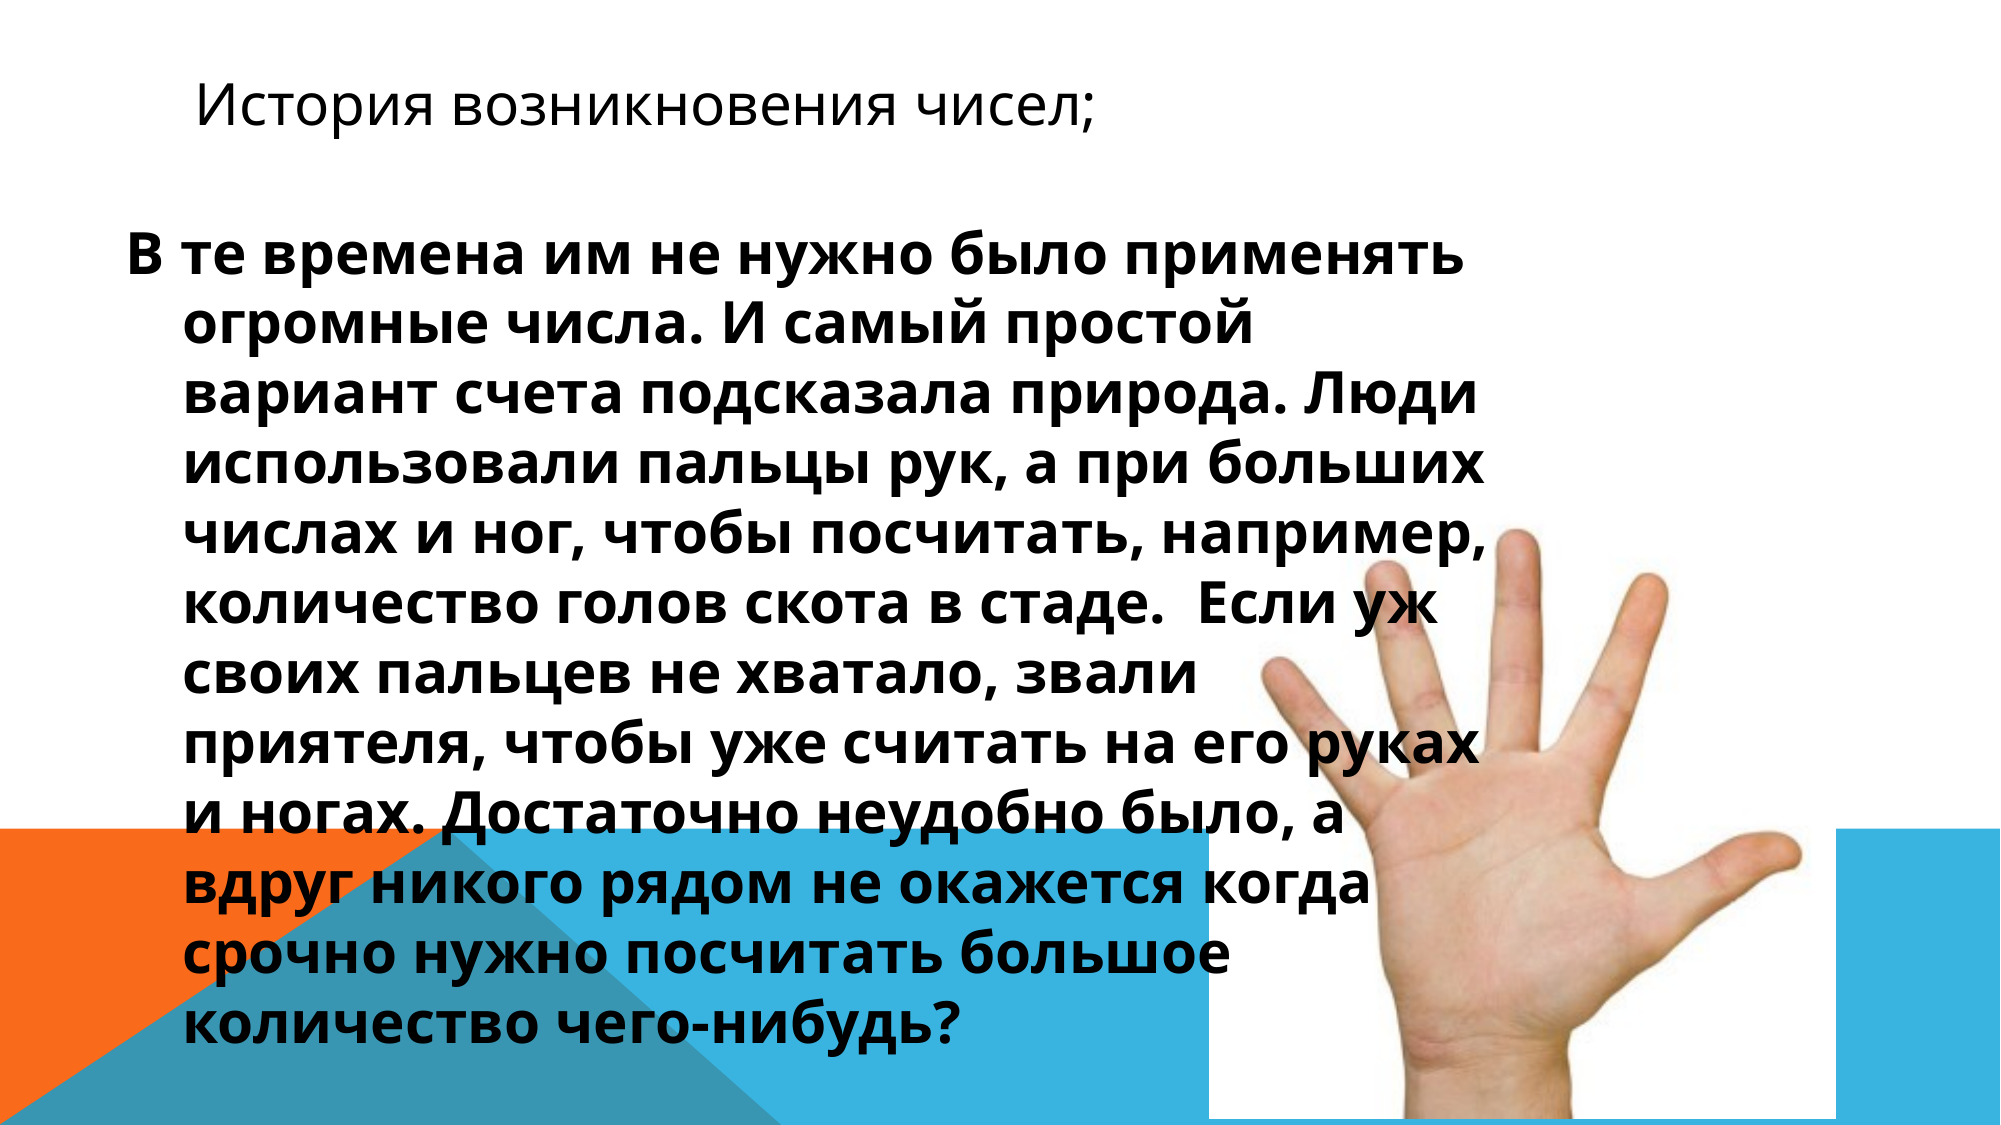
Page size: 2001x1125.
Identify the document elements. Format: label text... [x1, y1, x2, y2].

picture [1208, 492, 1836, 1120]
title История возникновения чисел; [180, 60, 1825, 150]
list В те времена им не нужно было применять огромные числа. И самый простой вариант счета подсказала природа. Люди использовали пальцы рук, а при больших числах и ног, чтобы посчитать, например, количество голов скота в стаде. Если уж своих пальцев не хватало, звали приятеля, чтобы уже считать на его руках и ногах. Достаточно неудобно было, а вдруг никого рядом не окажется когда срочно нужно посчитать большое количество чего-нибудь? [111, 208, 1522, 845]
